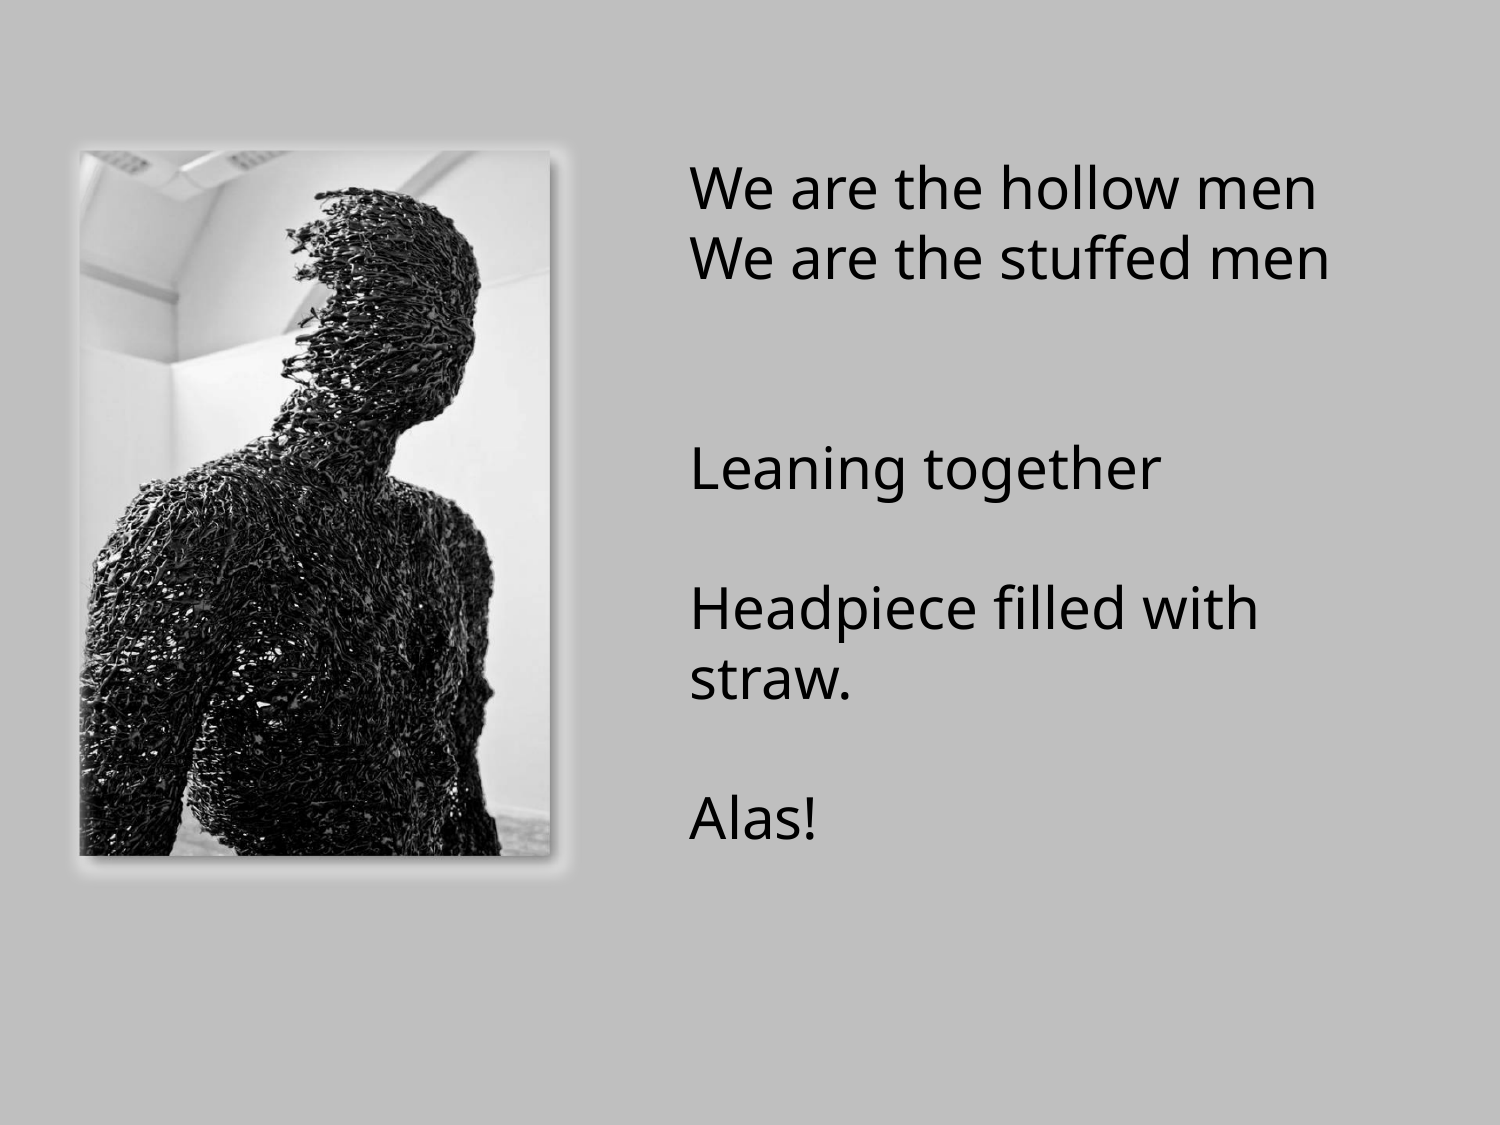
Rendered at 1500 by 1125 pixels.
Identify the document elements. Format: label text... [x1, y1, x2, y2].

picture [62, 133, 582, 888]
text_box We are the hollow men We are the stuffed men Leaning together Headpiece filled with straw. Alas! [674, 143, 1425, 859]
